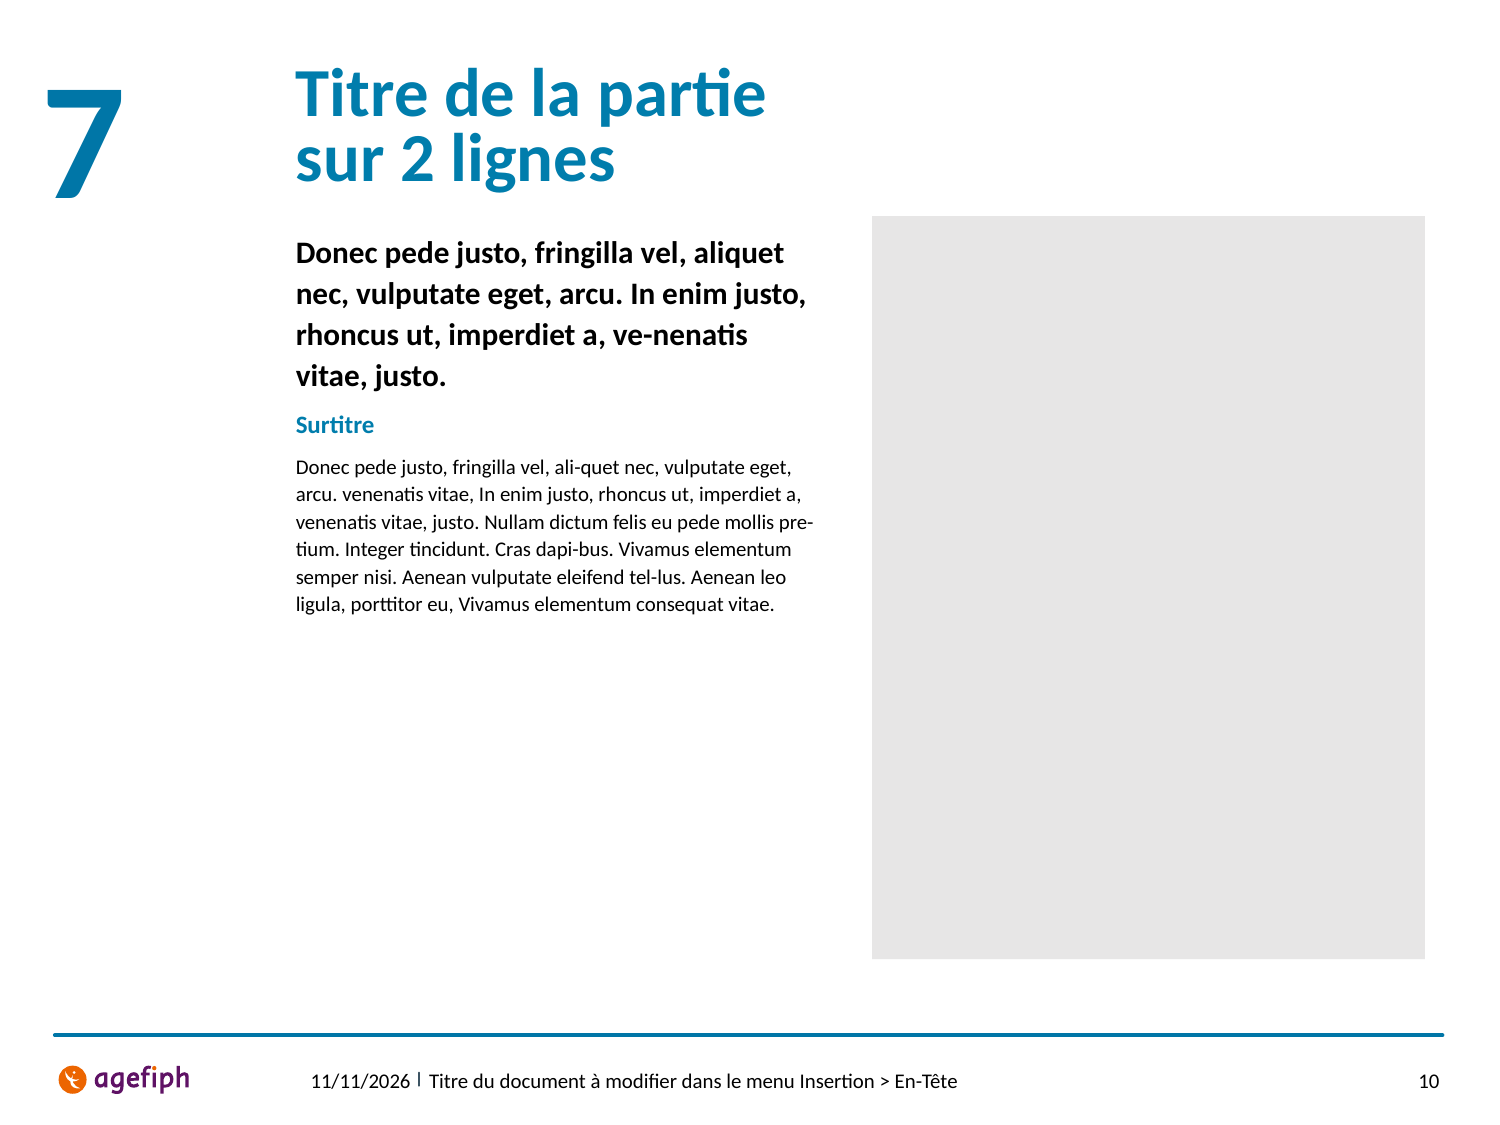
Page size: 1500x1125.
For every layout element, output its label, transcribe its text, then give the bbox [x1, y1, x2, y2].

slide_number 10 [1116, 1051, 1455, 1111]
list 7 [41, 43, 249, 201]
footer Titre du document à modifier dans le menu Insertion > En-Tête [414, 1051, 1086, 1111]
list Donec pede justo, fringilla vel, aliquet nec, vulputate eget, arcu. In enim justo, rhoncus ut, imperdiet a, ve-nenatis vitae, justo. Surtitre Donec pede justo, fringilla vel, ali-quet nec, vulputate eget, arcu. venenatis vitae, In enim justo, rhoncus ut, imperdiet a, venenatis vitae, justo. Nullam dictum felis eu pede mollis pre-tium. Integer tincidunt. Cras dapi-bus. Vivamus elementum semper nisi. Aenean vulputate eleifend tel-lus. Aenean leo ligula, porttitor eu, Vivamus elementum consequat vitae. [280, 220, 836, 1014]
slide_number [254, 1051, 414, 1111]
title Titre de la partie sur 2 lignes [280, 71, 1427, 187]
text_box [871, 215, 1426, 960]
